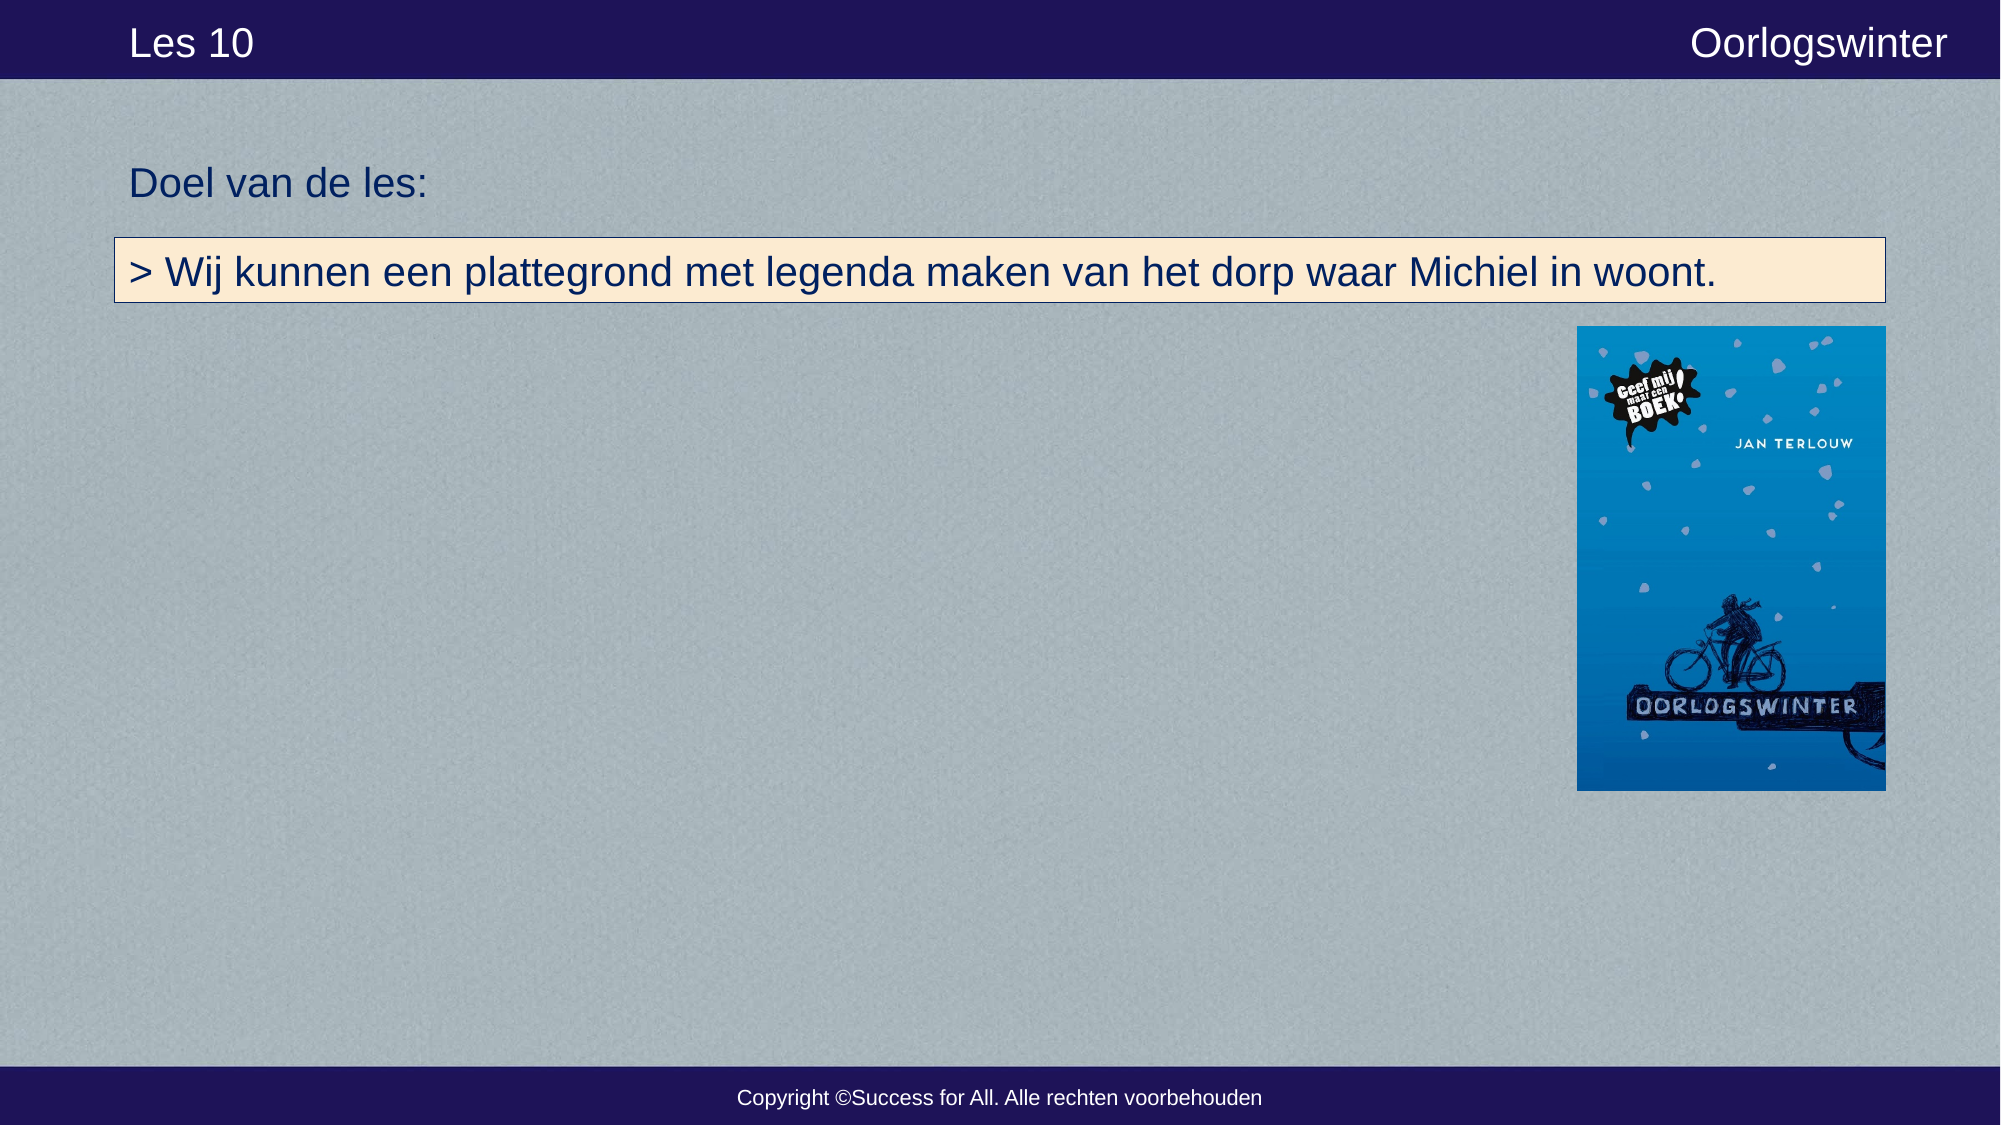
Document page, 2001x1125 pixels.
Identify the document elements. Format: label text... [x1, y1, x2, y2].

text_box > Wij kunnen een plattegrond met legenda maken van het dorp waar Michiel in woont. [114, 237, 1886, 303]
picture [0, 0, 2001, 1125]
text_box Oorlogswinter [786, 8, 1963, 73]
text_box Copyright ©Success for All. Alle rechten voorbehouden [0, 1076, 2000, 1125]
text_box Les 10 [114, 8, 354, 73]
text_box Doel van de les: [113, 148, 1635, 214]
